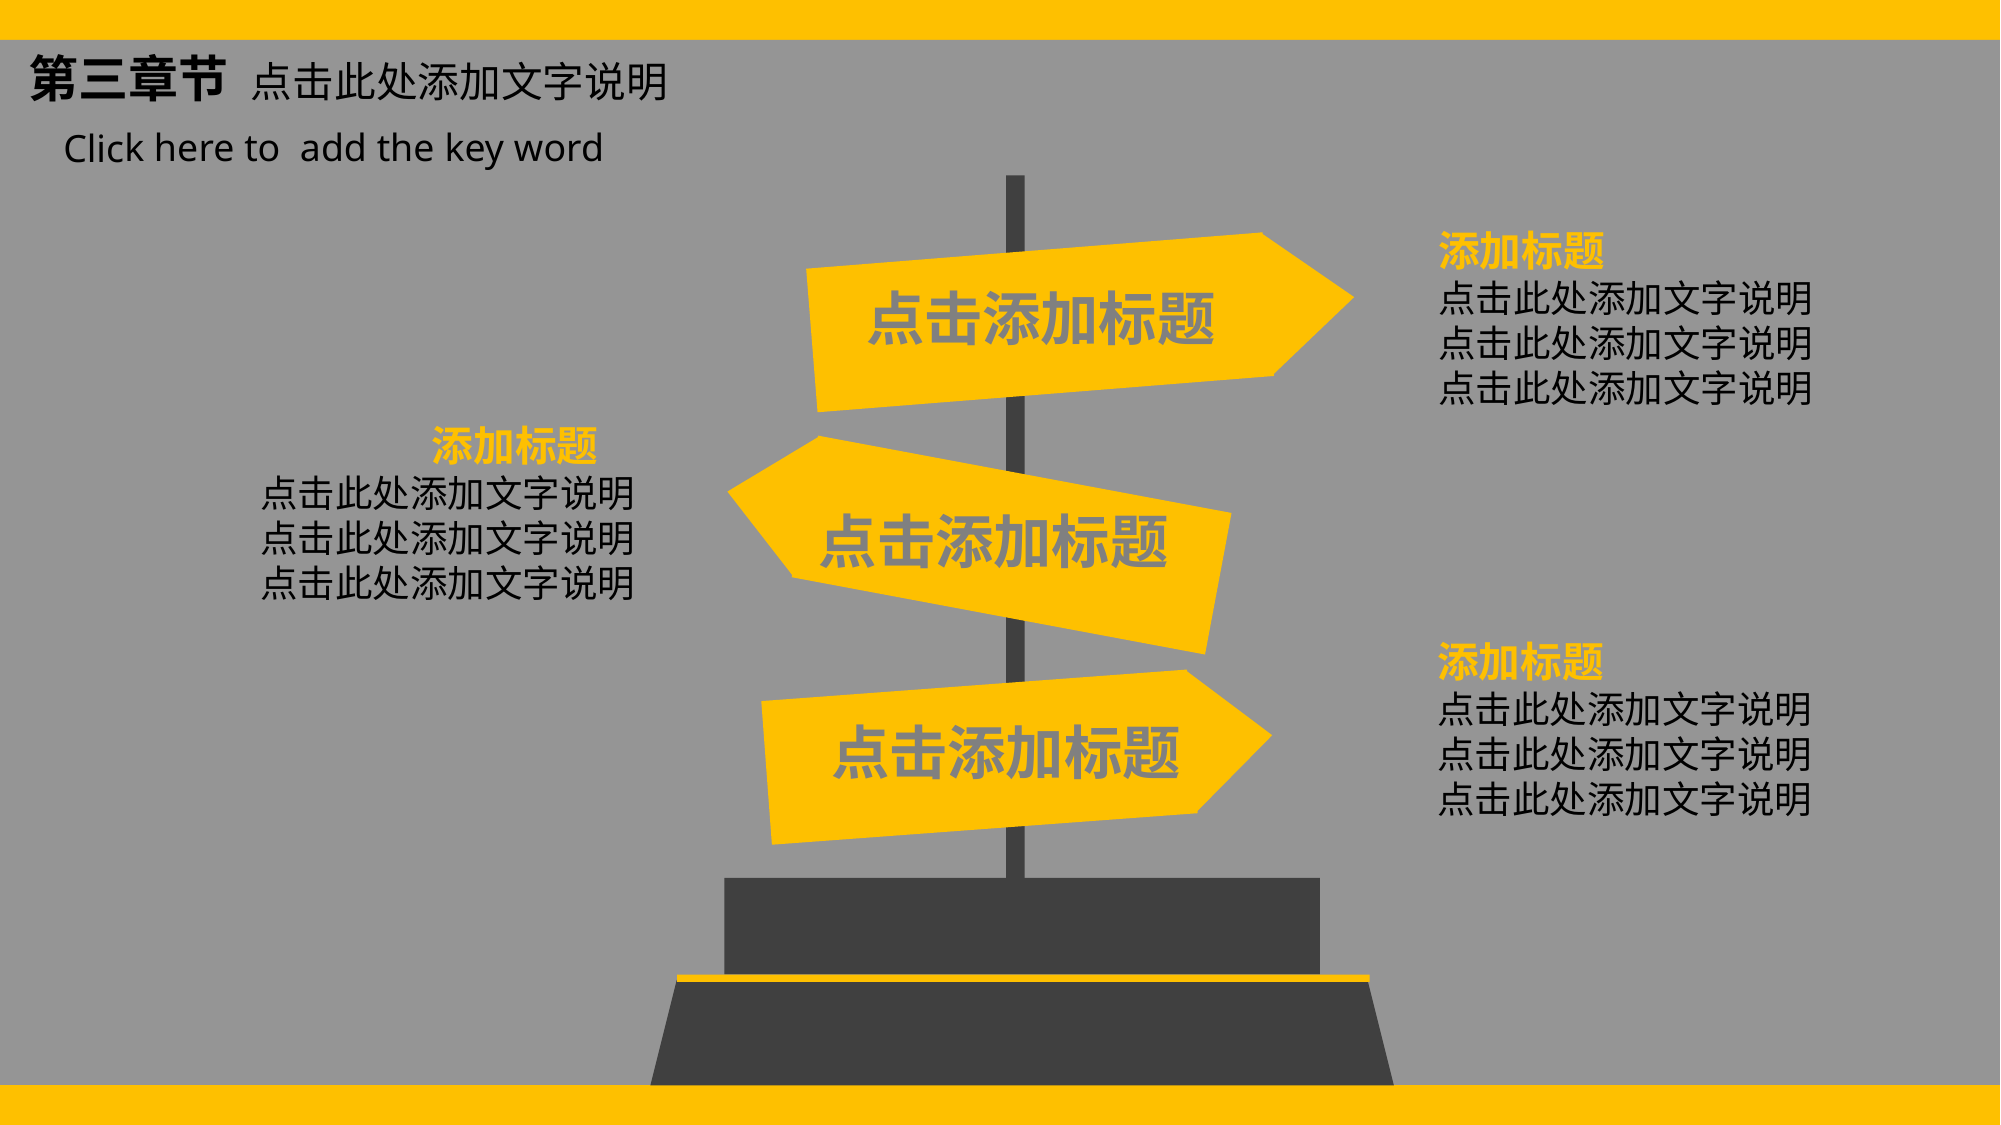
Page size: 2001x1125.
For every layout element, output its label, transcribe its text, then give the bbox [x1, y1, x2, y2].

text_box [765, 681, 1273, 827]
text_box [649, 978, 1396, 1087]
text_box [723, 877, 1321, 973]
text_box 添加标题 点击此处添加文字说明 点击此处添加文字说明 点击此处添加文字说明 [1422, 628, 1862, 829]
text_box [1005, 396, 1026, 465]
text_box 添加标题 点击此处添加文字说明 点击此处添加文字说明 点击此处添加文字说明 [245, 412, 685, 613]
text_box 第三章节 点击此处添加文字说明 [13, 40, 691, 115]
text_box 添加标题 点击此处添加文字说明 点击此处添加文字说明 点击此处添加文字说明 [1423, 217, 1863, 417]
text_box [811, 246, 1355, 392]
text_box [1005, 827, 1026, 879]
text_box [1005, 174, 1026, 246]
text_box [676, 973, 1371, 983]
text_box [1005, 618, 1026, 681]
text_box Click here to add the key word [48, 115, 656, 178]
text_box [722, 465, 1223, 610]
